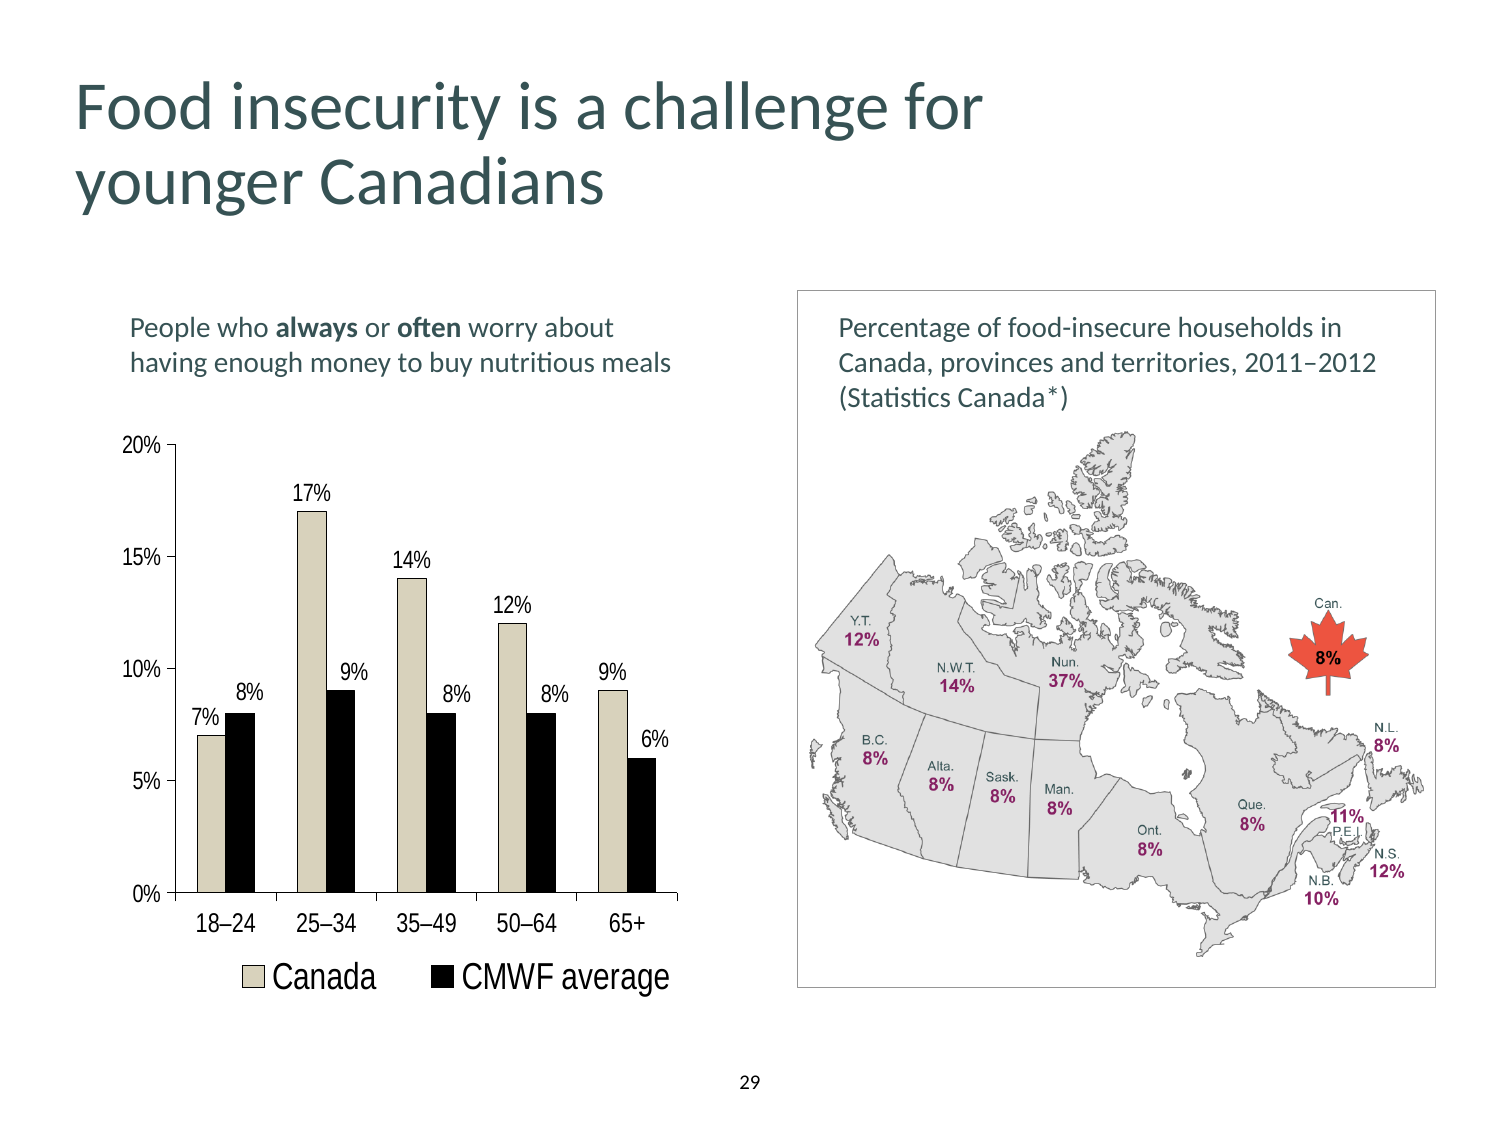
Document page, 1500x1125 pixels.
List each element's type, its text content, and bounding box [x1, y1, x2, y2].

picture [808, 431, 1424, 957]
text_box [795, 289, 1437, 990]
chart [121, 385, 725, 1024]
text_box People who always or often worry about having enough money to buy nutritious meals [112, 290, 703, 396]
title Food insecurity is a challenge for younger Canadians [60, 60, 1411, 228]
text_box Percentage of food-insecure households in Canada, provinces and territories, 2011–2012 (Statistics Canada*) [820, 290, 1424, 431]
